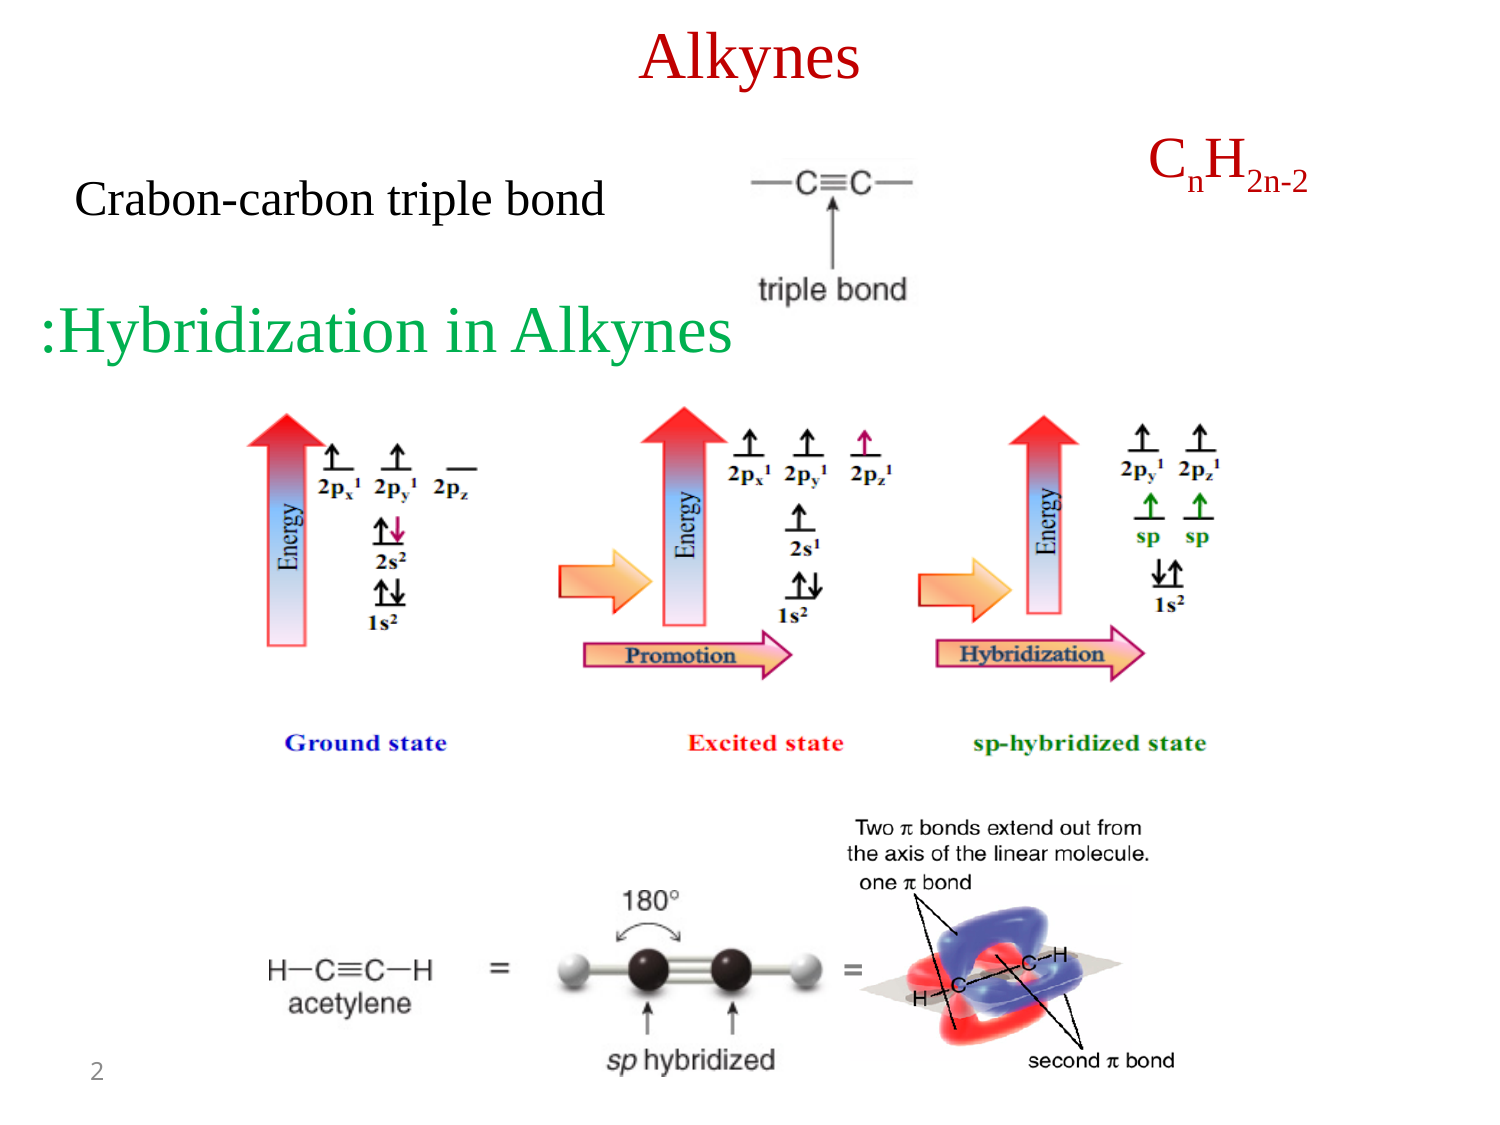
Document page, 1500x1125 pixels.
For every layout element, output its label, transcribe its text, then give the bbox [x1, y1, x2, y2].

text_box Hybridization in Alkynes: [24, 278, 750, 374]
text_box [269, 808, 1184, 1091]
picture [749, 157, 934, 317]
text_box Alkynes [623, 4, 877, 100]
text_box Crabon-carbon triple bond [59, 158, 621, 233]
slide_number 2 [75, 1042, 425, 1103]
text_box CnH2n-2 [1133, 119, 1324, 198]
picture [241, 374, 1259, 777]
